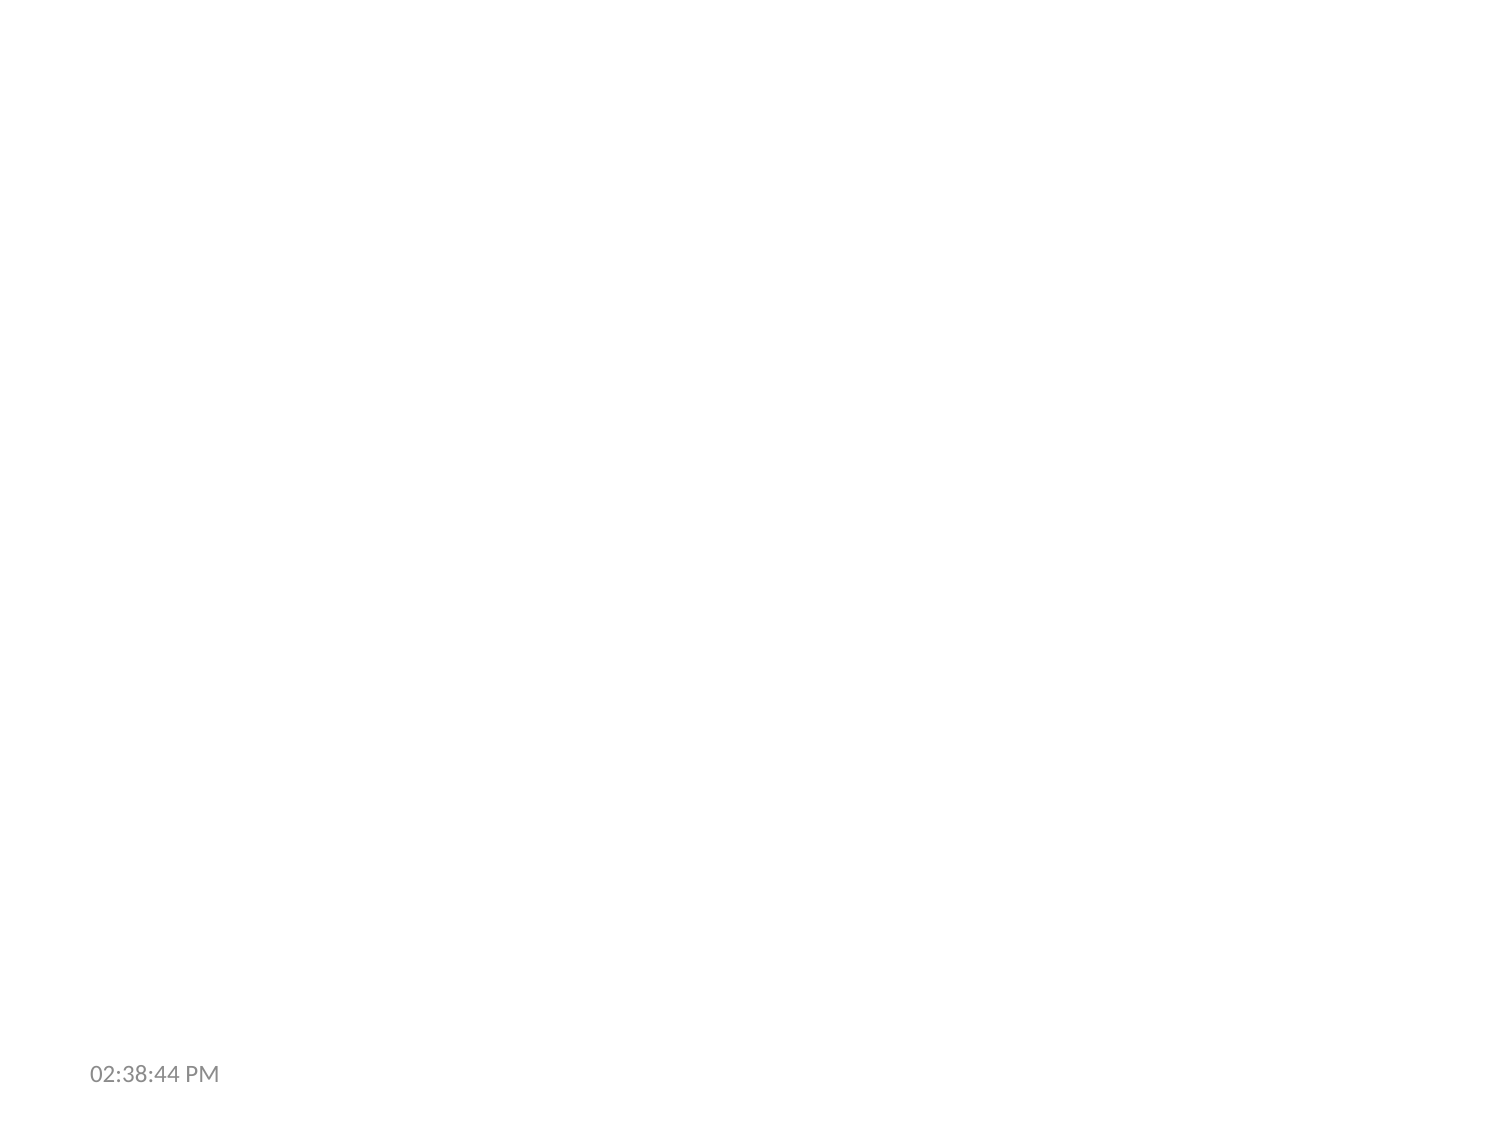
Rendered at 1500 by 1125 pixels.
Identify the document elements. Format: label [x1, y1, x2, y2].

slide_number [75, 1042, 425, 1103]
